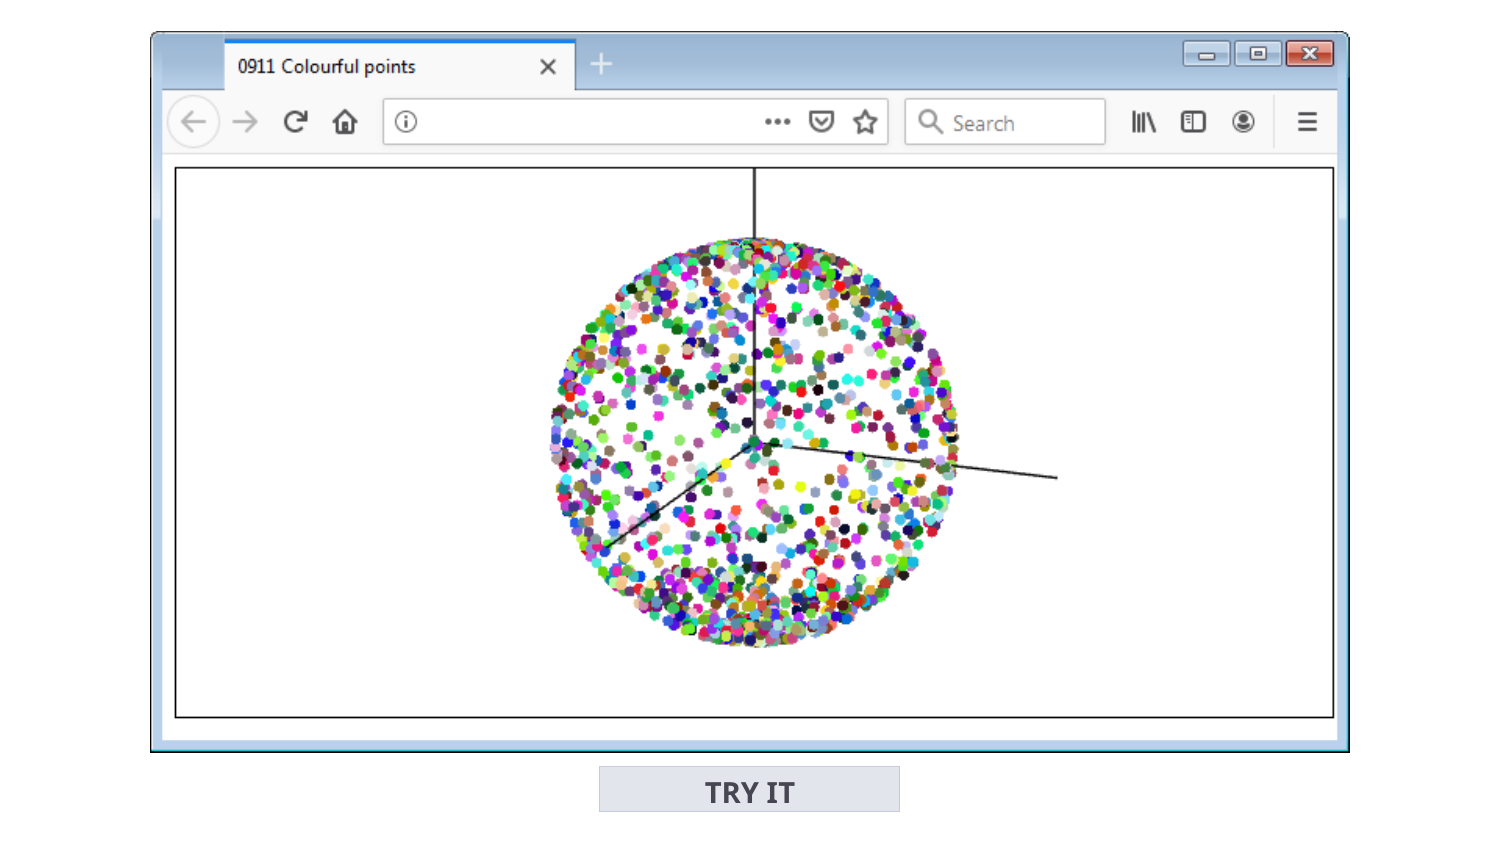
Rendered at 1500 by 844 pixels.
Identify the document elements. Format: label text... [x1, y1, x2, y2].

picture [149, 31, 1351, 753]
text_box TRY IT [599, 766, 900, 812]
